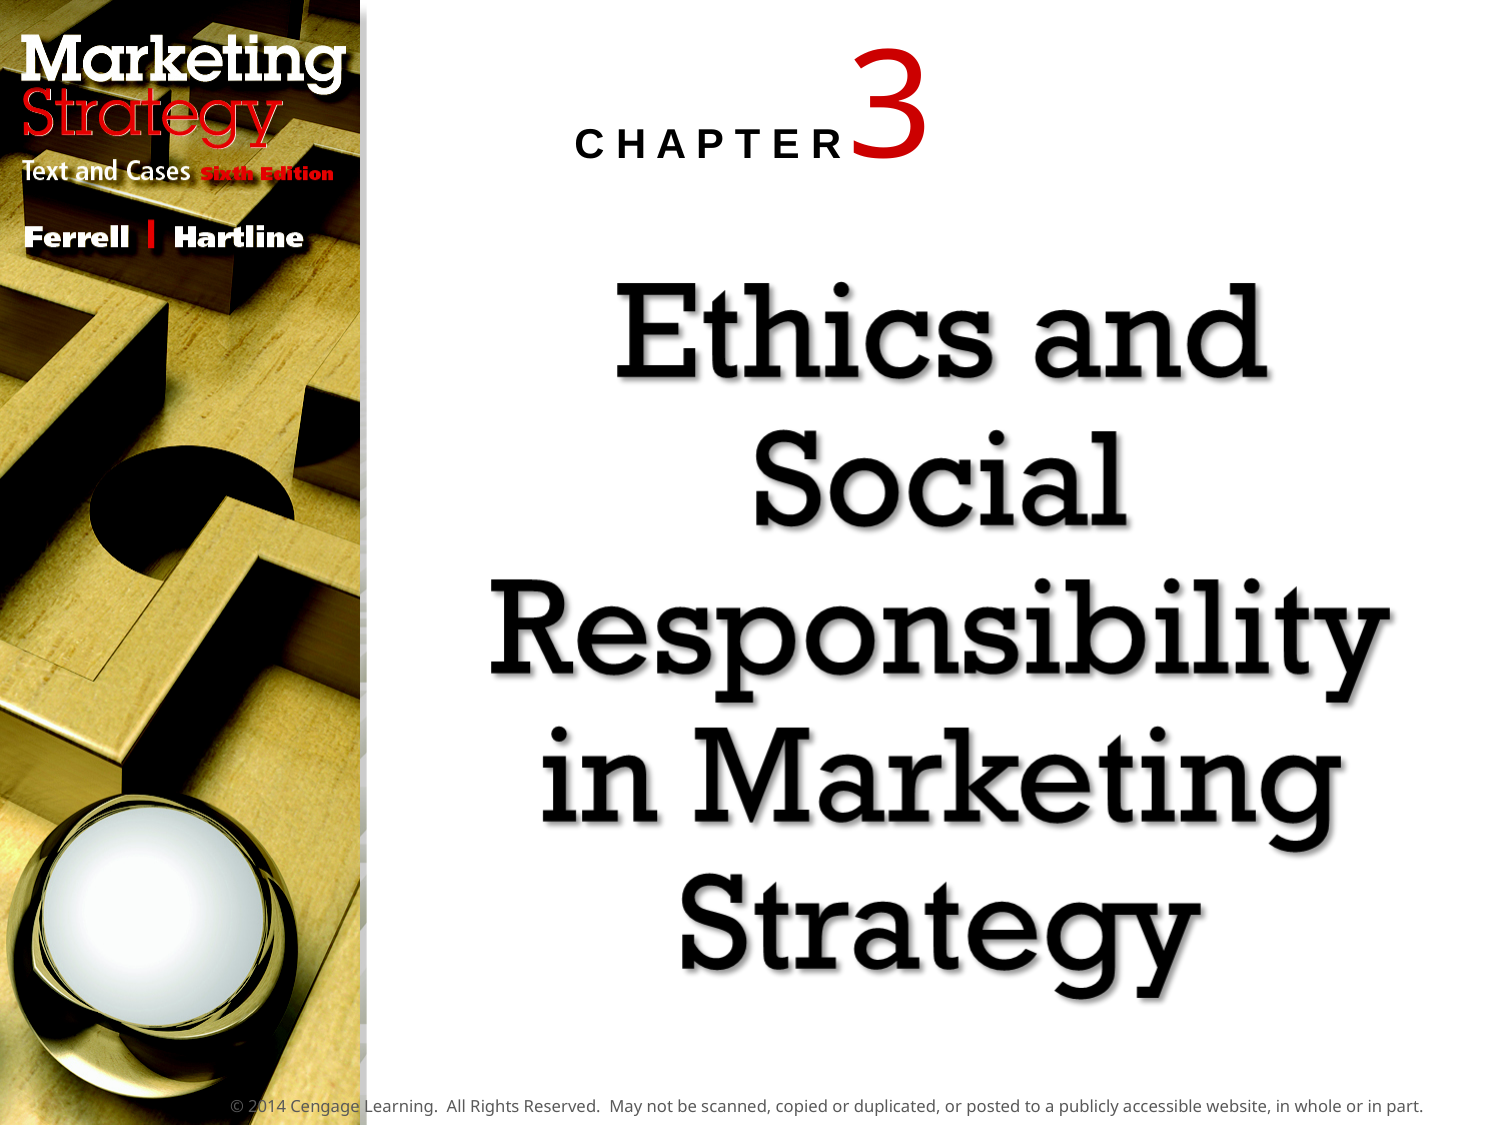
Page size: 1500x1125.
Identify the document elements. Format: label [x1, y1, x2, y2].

picture [0, 0, 367, 1125]
picture [402, 197, 1500, 1098]
